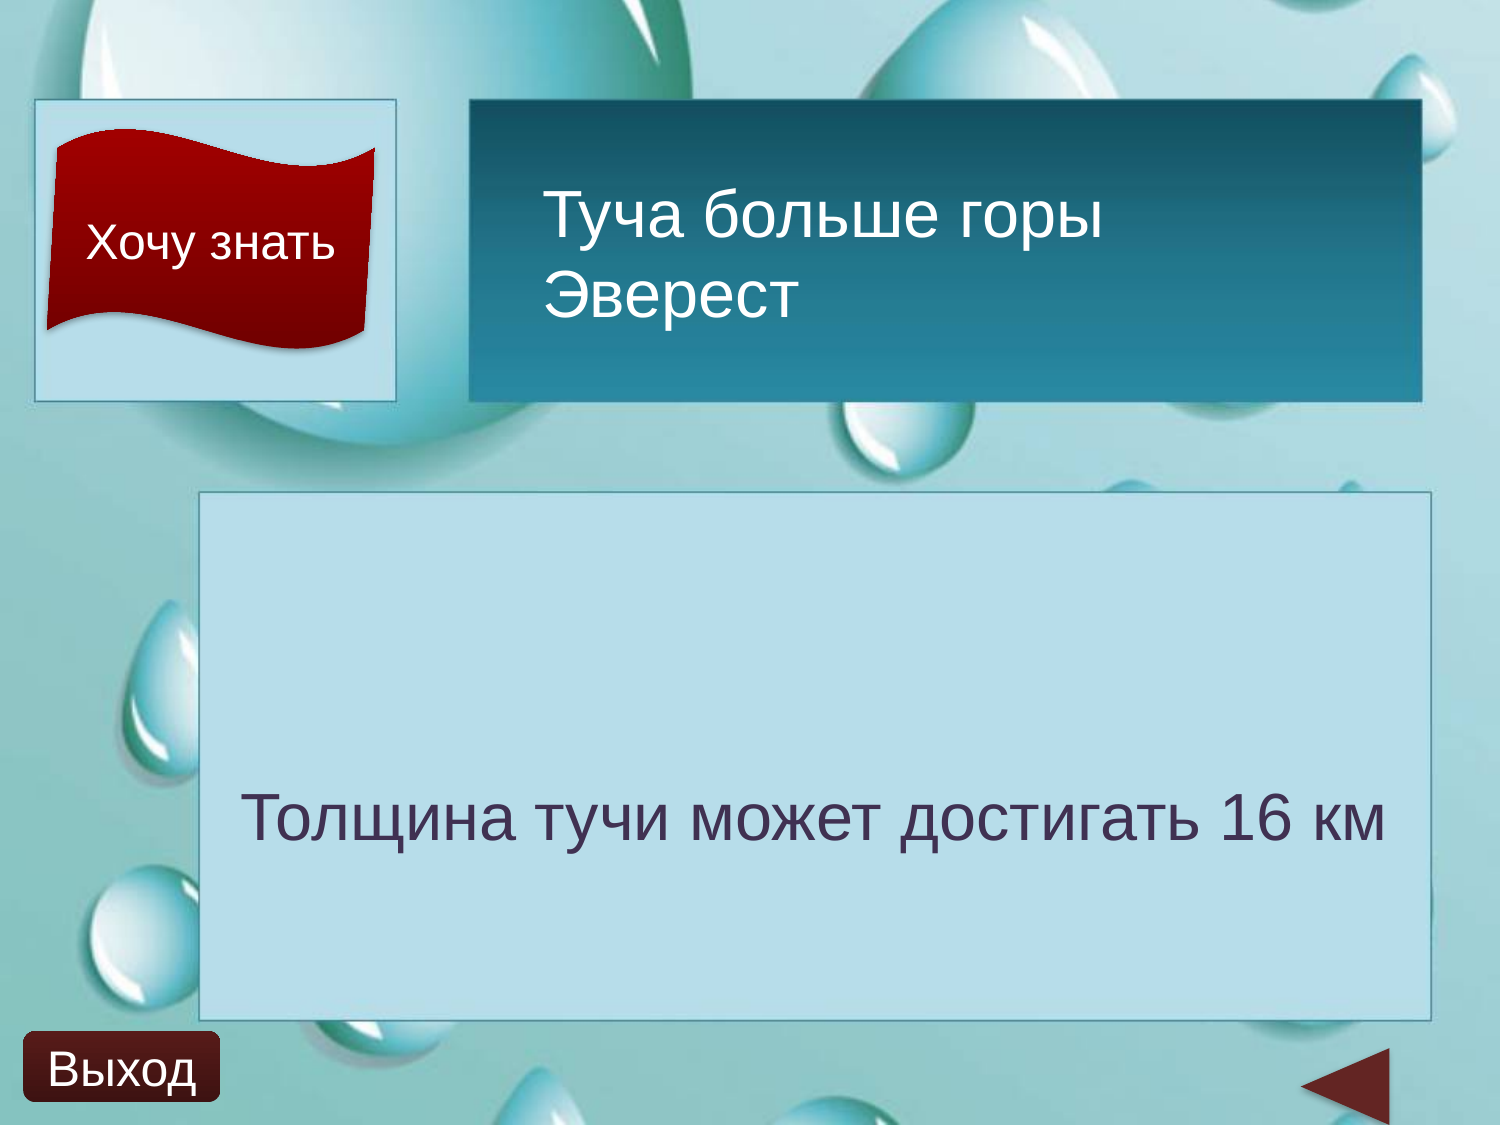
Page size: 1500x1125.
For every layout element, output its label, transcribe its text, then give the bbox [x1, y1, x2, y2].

text_box Выход [21, 1029, 223, 1105]
text_box [1298, 1046, 1392, 1125]
text_box Толщина тучи может достигать 16 км [209, 736, 1420, 890]
text_box Туча больше горы Эверест [525, 174, 1338, 328]
picture [0, 0, 1500, 1125]
text_box Хочу знать [46, 128, 376, 350]
